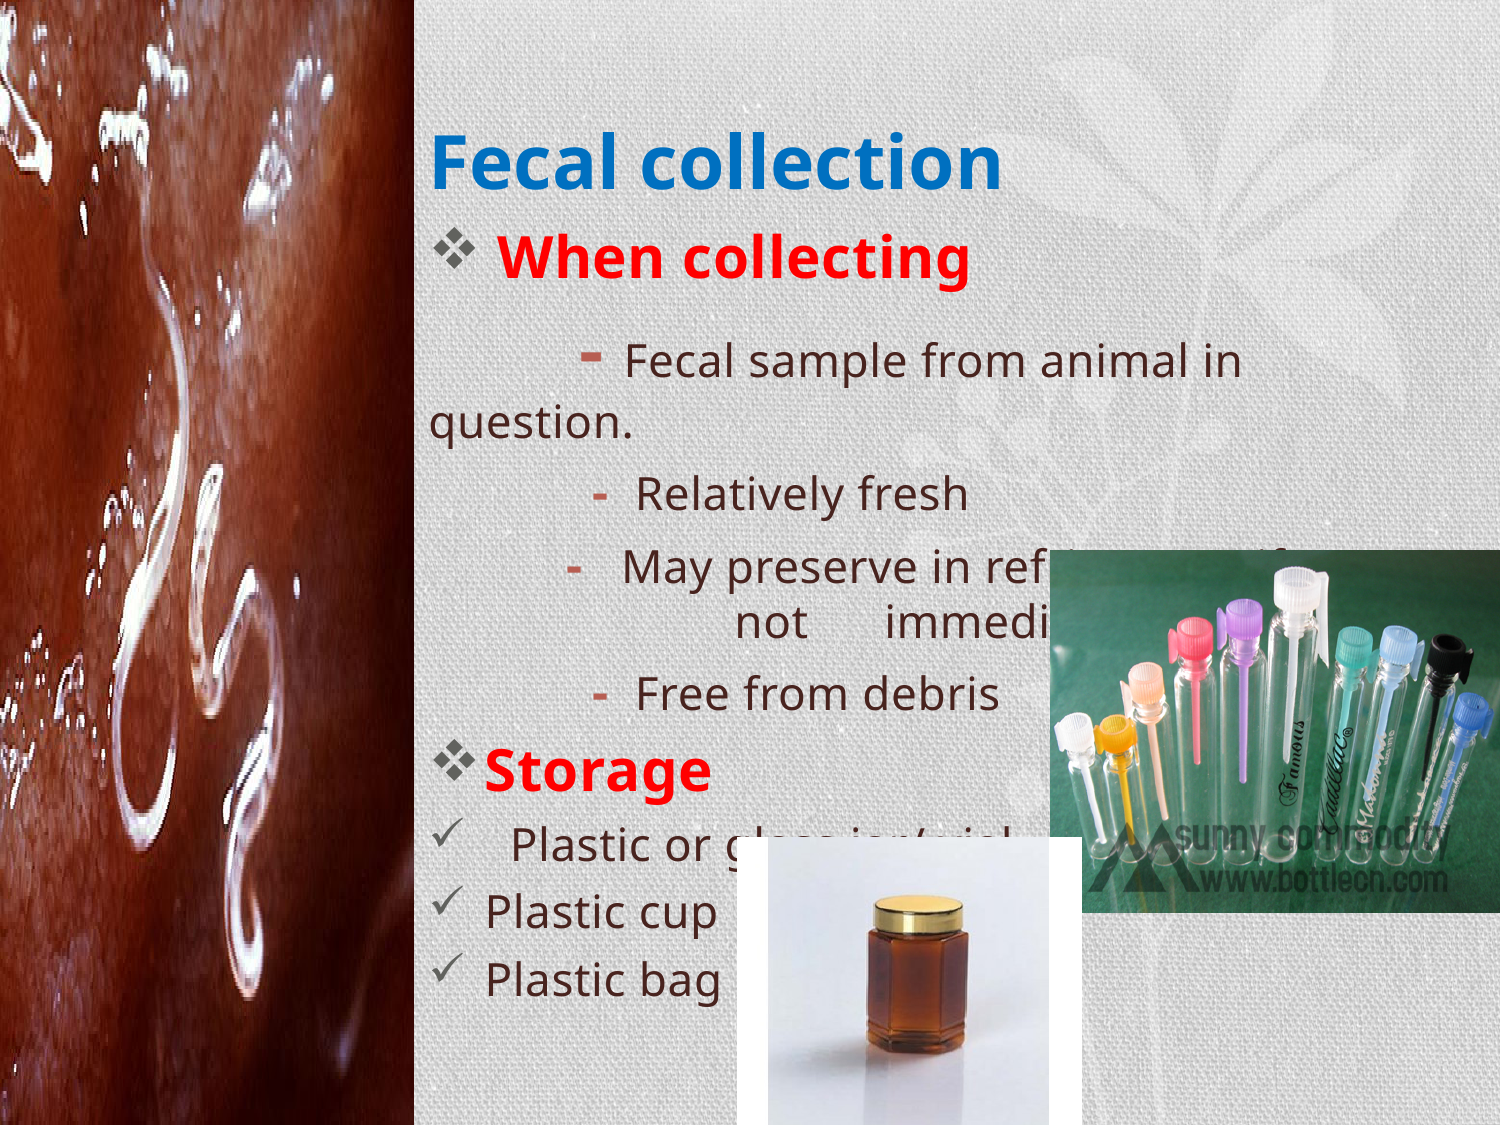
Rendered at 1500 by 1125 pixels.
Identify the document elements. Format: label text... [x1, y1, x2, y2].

list When collecting - Fecal sample from animal in question. - Relatively fresh - May preserve in refrigerator if exam not immediate. - Free from debris Storage Plastic or glass jar/ vial Plastic cup Plastic bag [424, 213, 1455, 1023]
title Fecal collection [424, 37, 1455, 213]
picture [0, 0, 414, 1125]
picture [737, 550, 1500, 1125]
